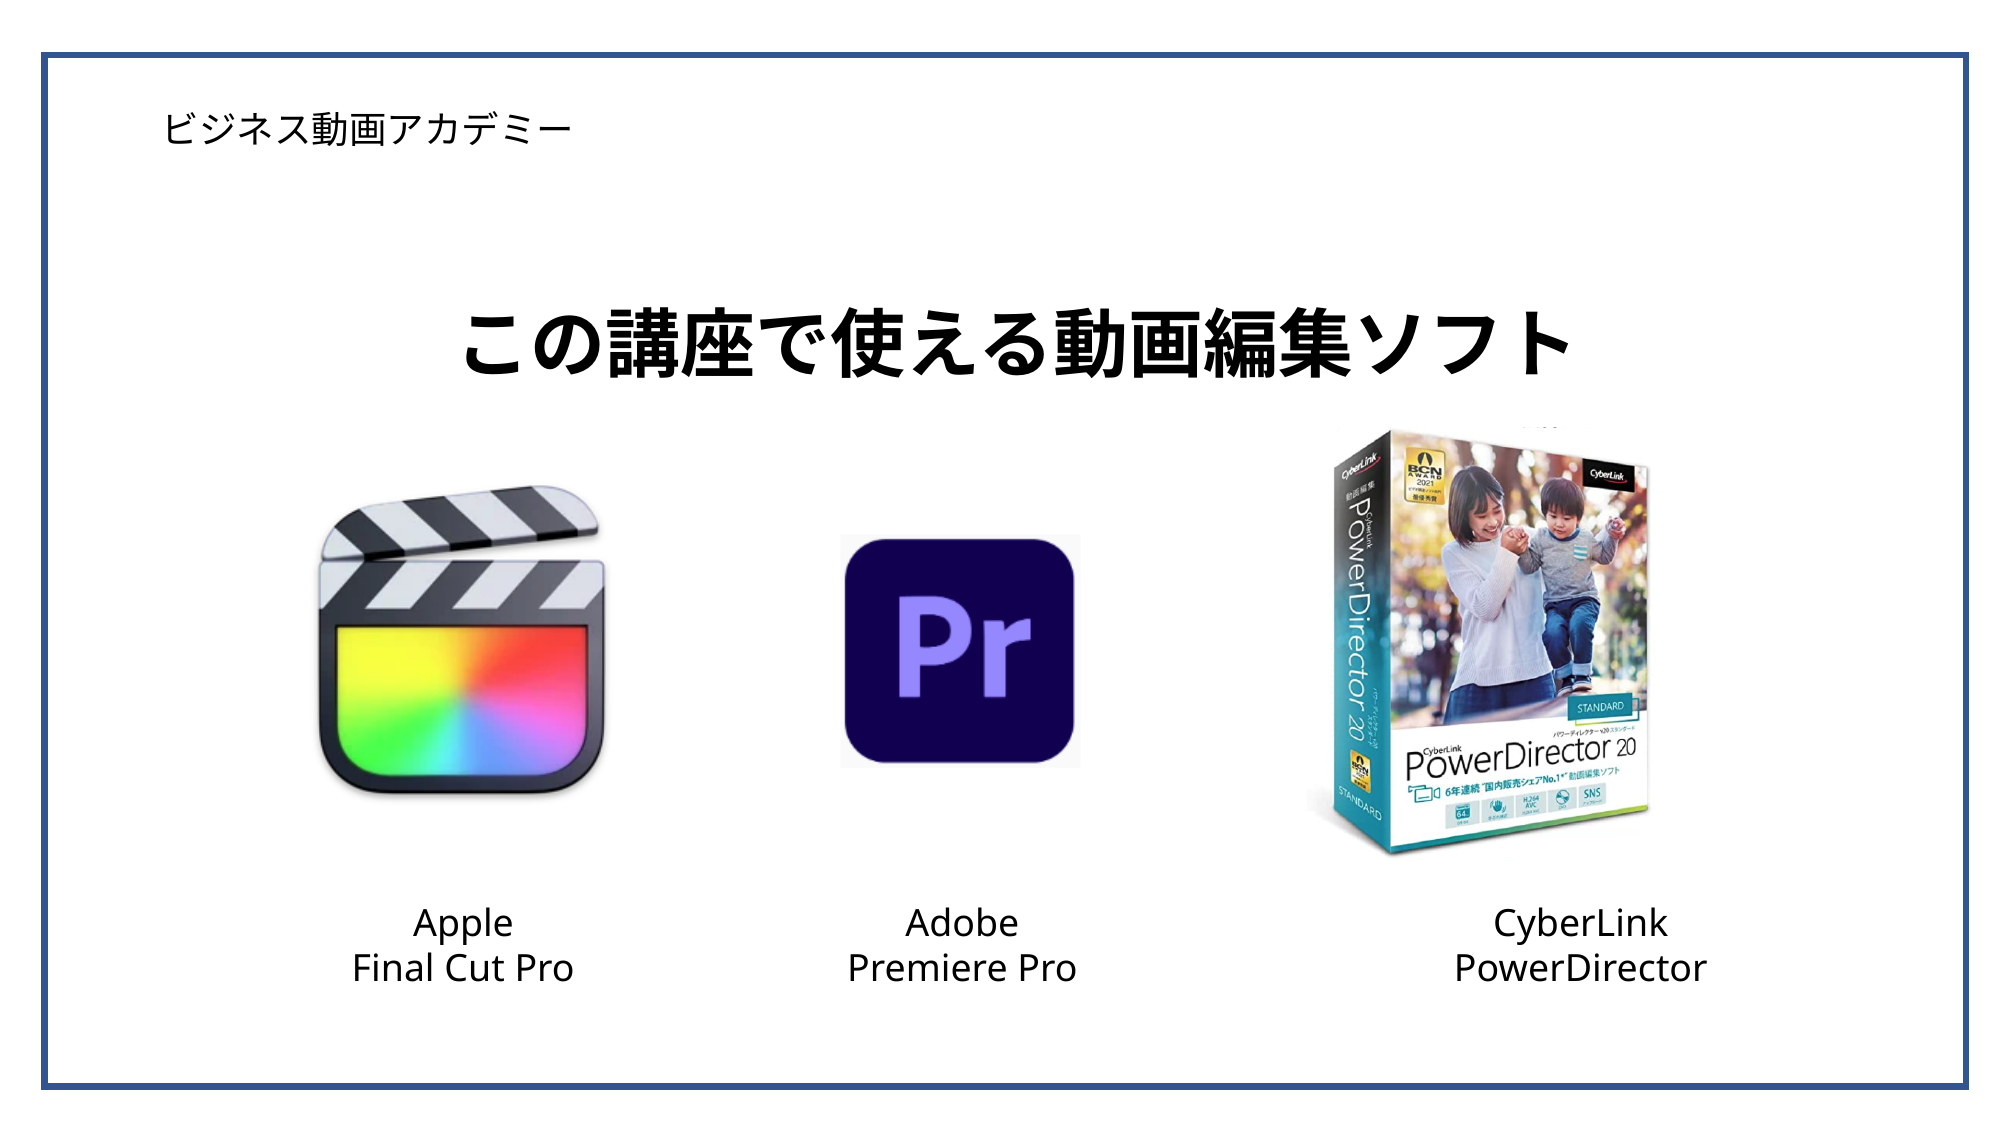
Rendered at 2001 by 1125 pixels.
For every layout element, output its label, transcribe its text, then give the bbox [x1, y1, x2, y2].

text_box Adobe Premiere Pro [733, 891, 1192, 997]
text_box CyberLink PowerDirector [1351, 891, 1811, 997]
text_box この講座で使える動画編集ソフト [163, 212, 1871, 394]
text_box ビジネス動画アカデミー [147, 98, 1580, 158]
text_box [44, 54, 1967, 1087]
text_box Apple Final Cut Pro [234, 891, 693, 997]
picture [123, 427, 1704, 861]
